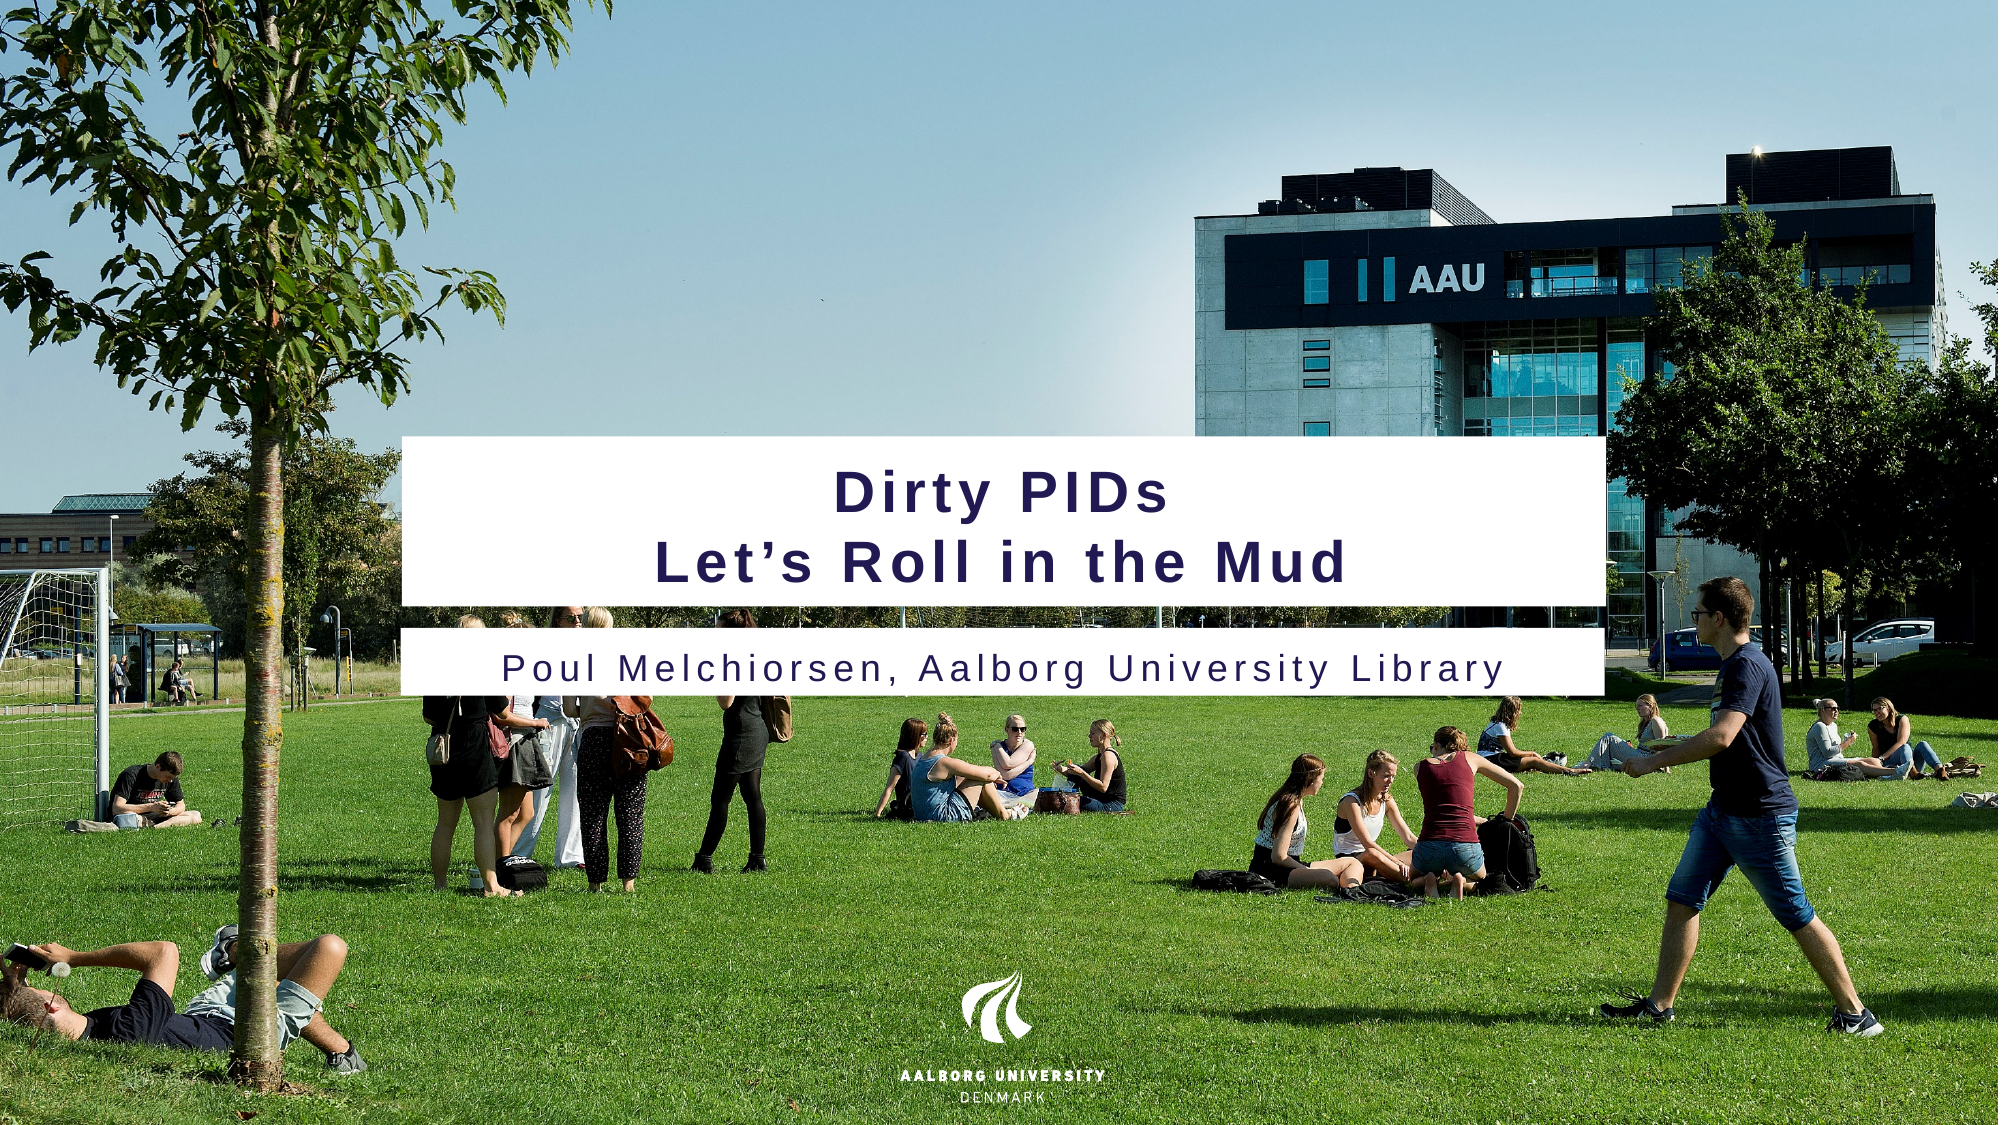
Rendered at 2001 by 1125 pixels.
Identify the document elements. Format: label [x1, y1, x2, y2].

text_box [900, 968, 1105, 1103]
picture [0, 0, 1998, 1125]
